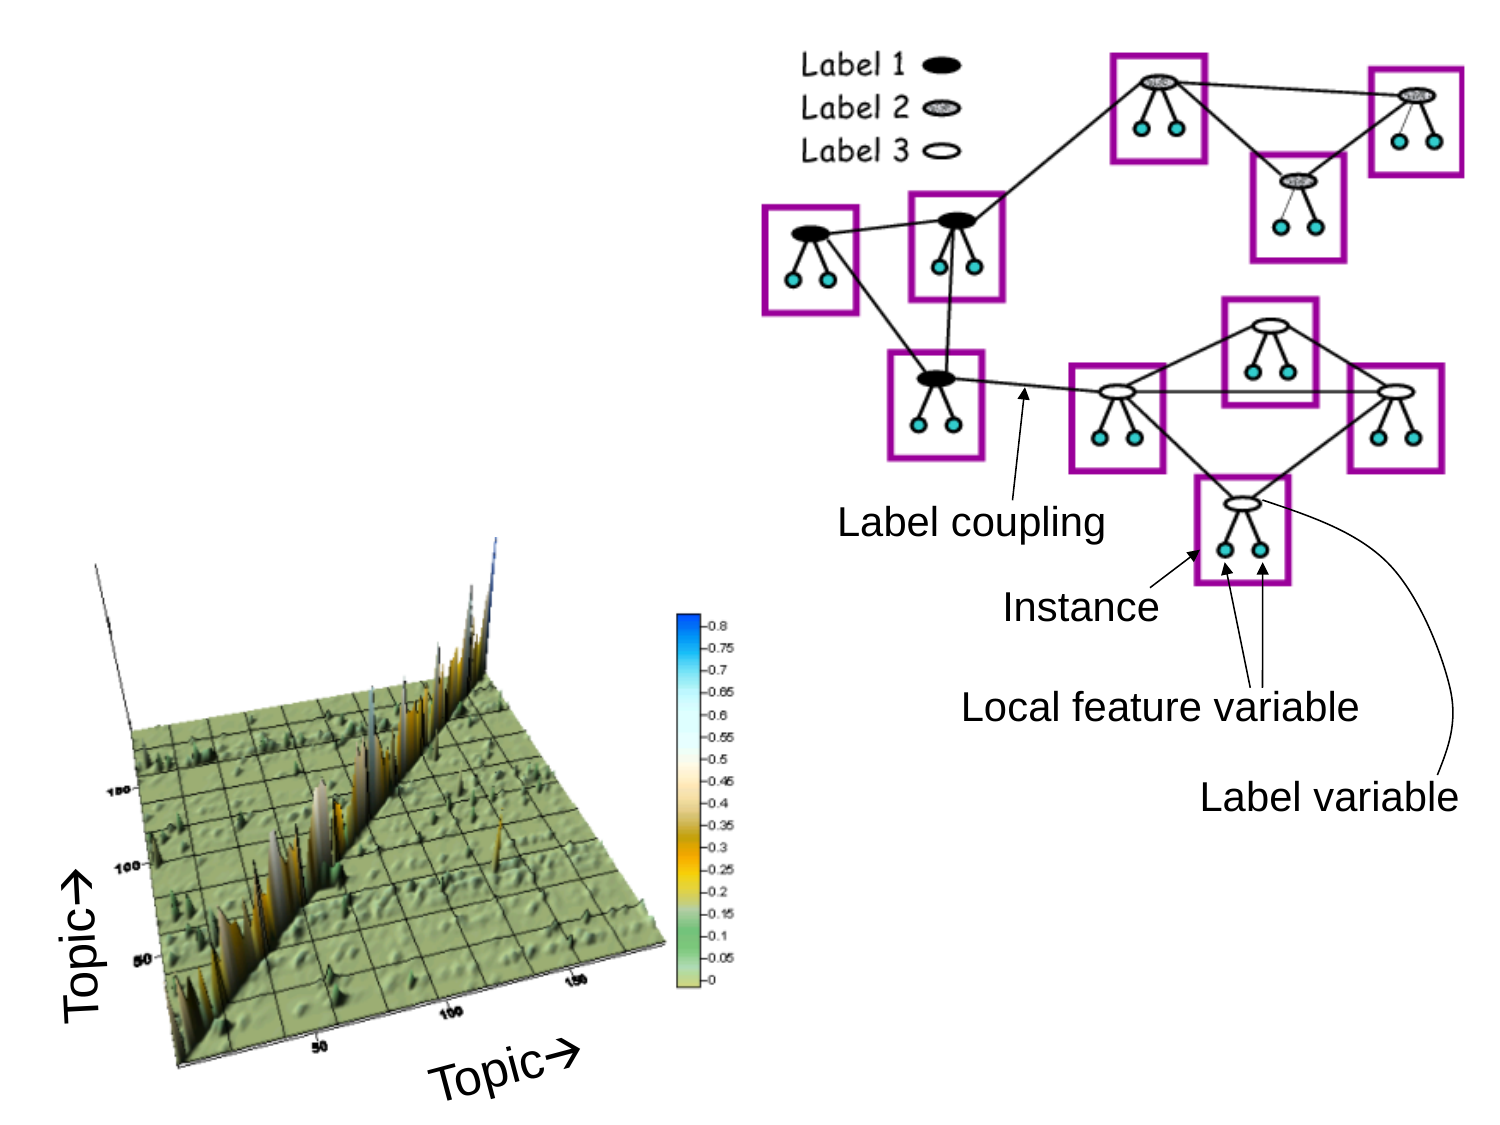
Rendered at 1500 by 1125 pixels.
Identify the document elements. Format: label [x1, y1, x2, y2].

text_box [756, 24, 1476, 829]
text_box [32, 537, 751, 1125]
